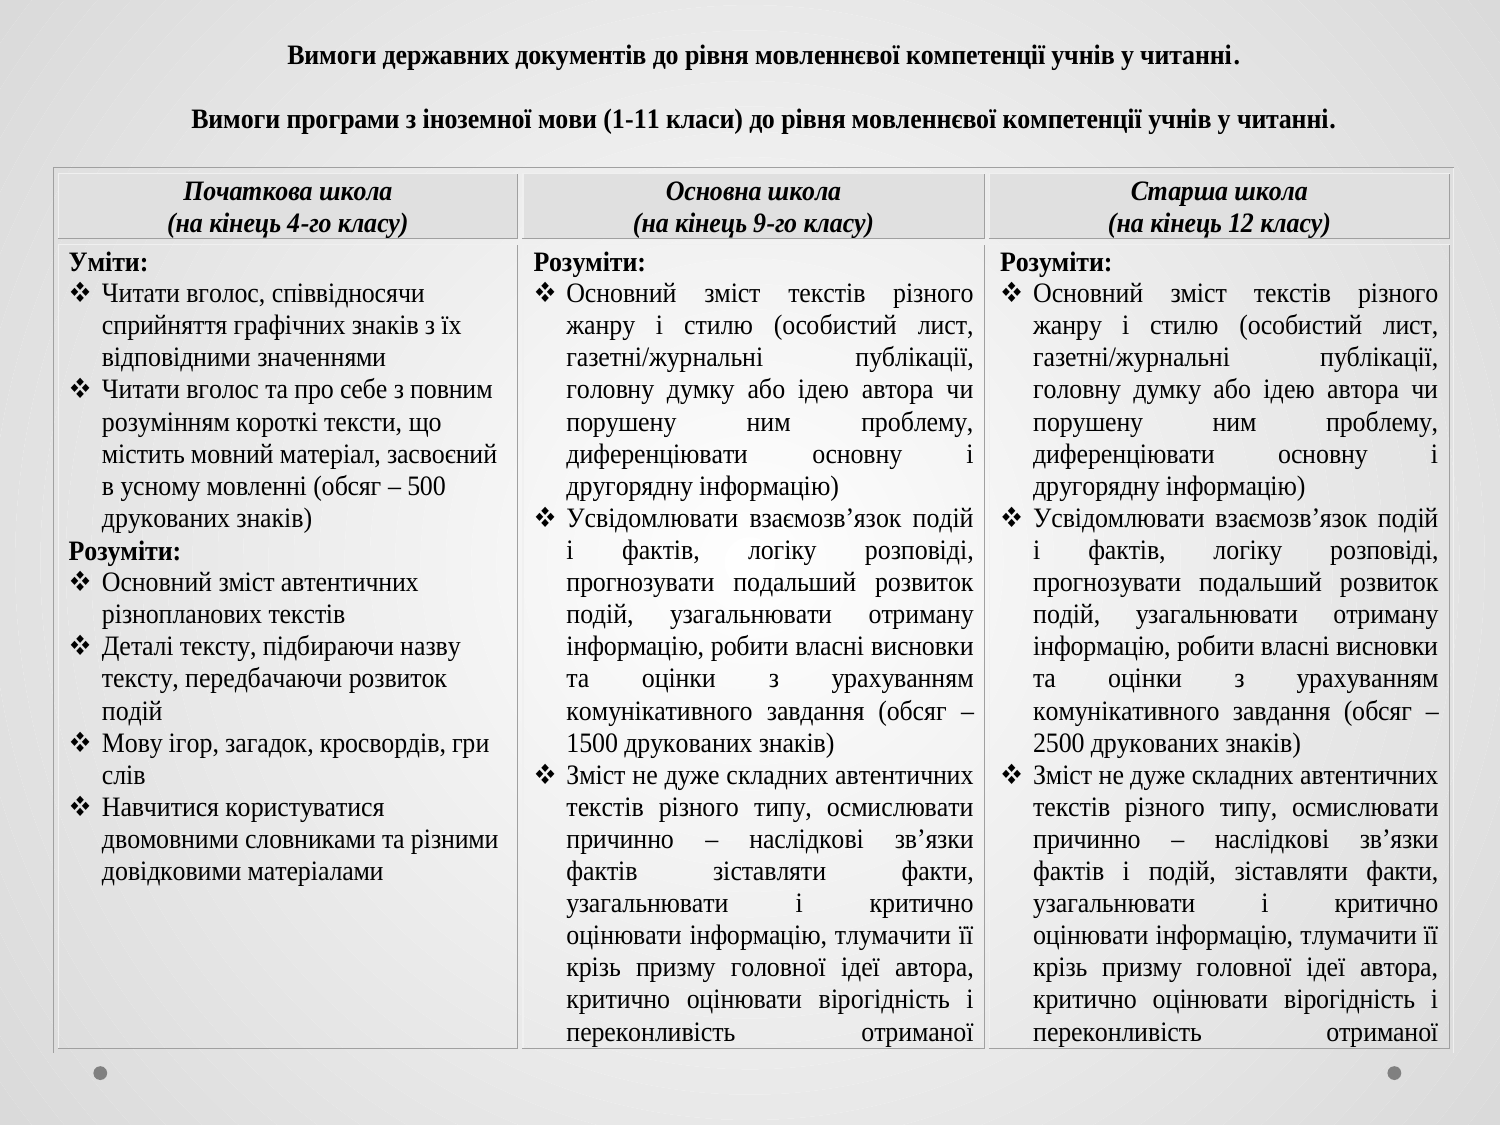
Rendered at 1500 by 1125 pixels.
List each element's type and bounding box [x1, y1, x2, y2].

picture [52, 38, 1477, 1053]
